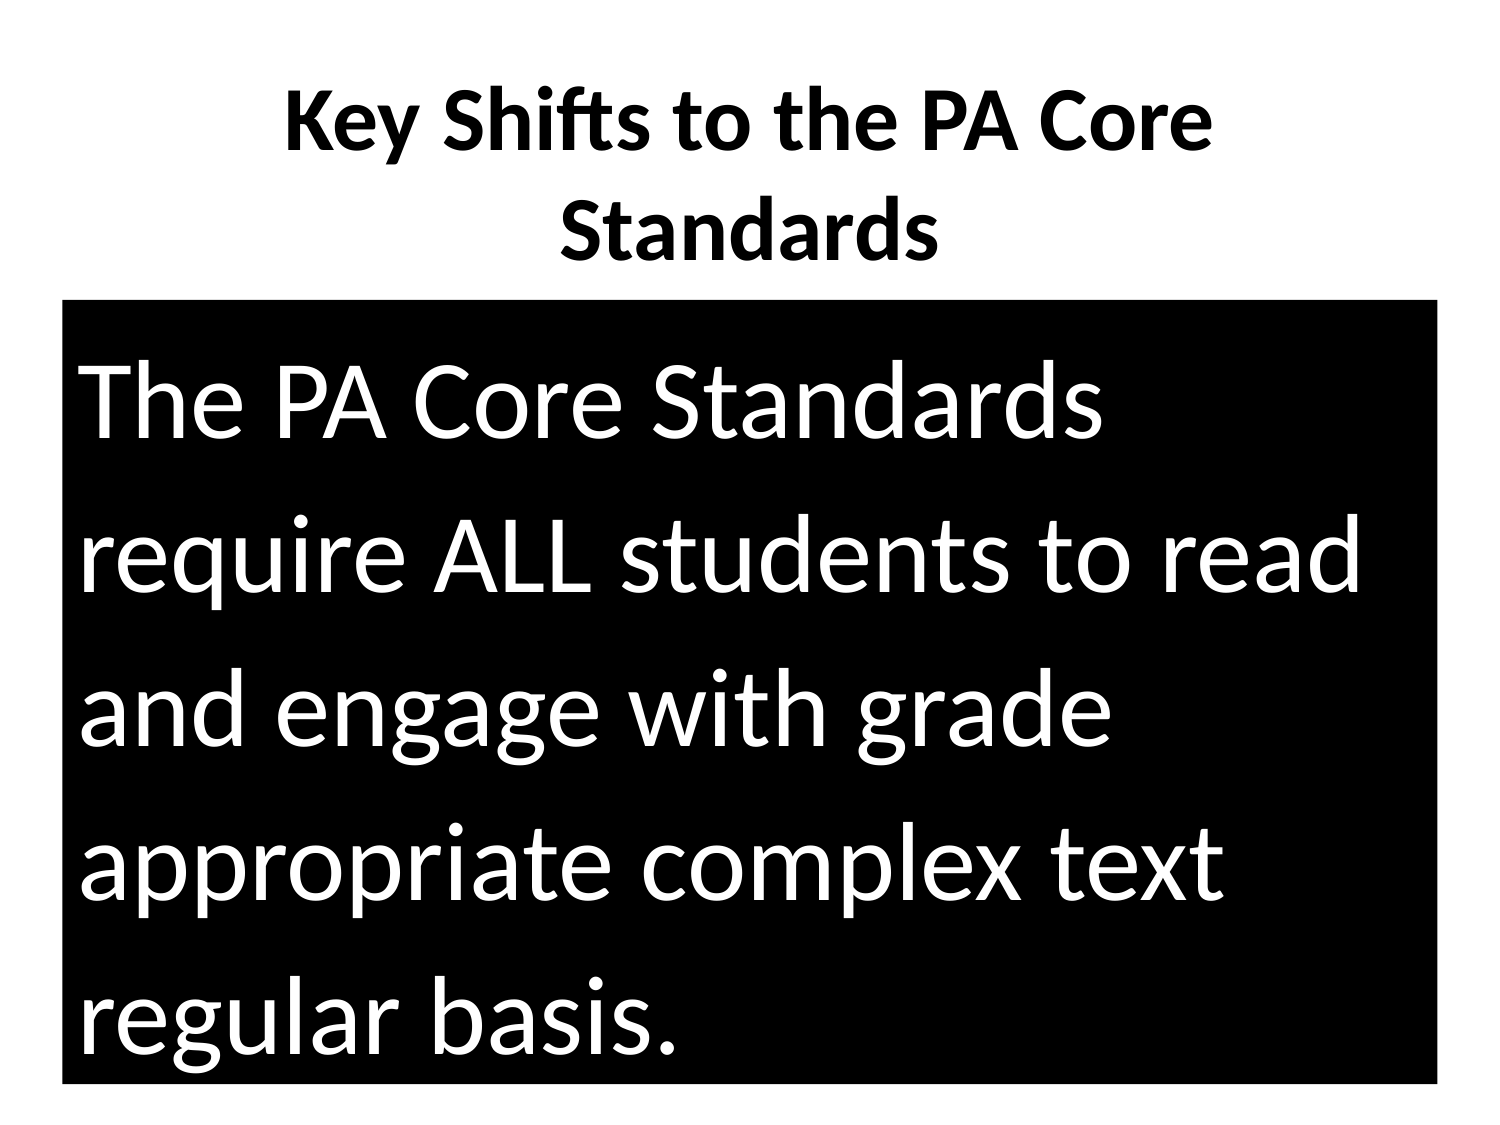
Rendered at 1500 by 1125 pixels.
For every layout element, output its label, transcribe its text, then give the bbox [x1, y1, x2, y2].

title Key Shifts to the PA Core Standards [75, 37, 1425, 299]
text_box The PA Core Standards require ALL students to read and engage with grade appropriate complex text regular basis. [62, 299, 1438, 1085]
